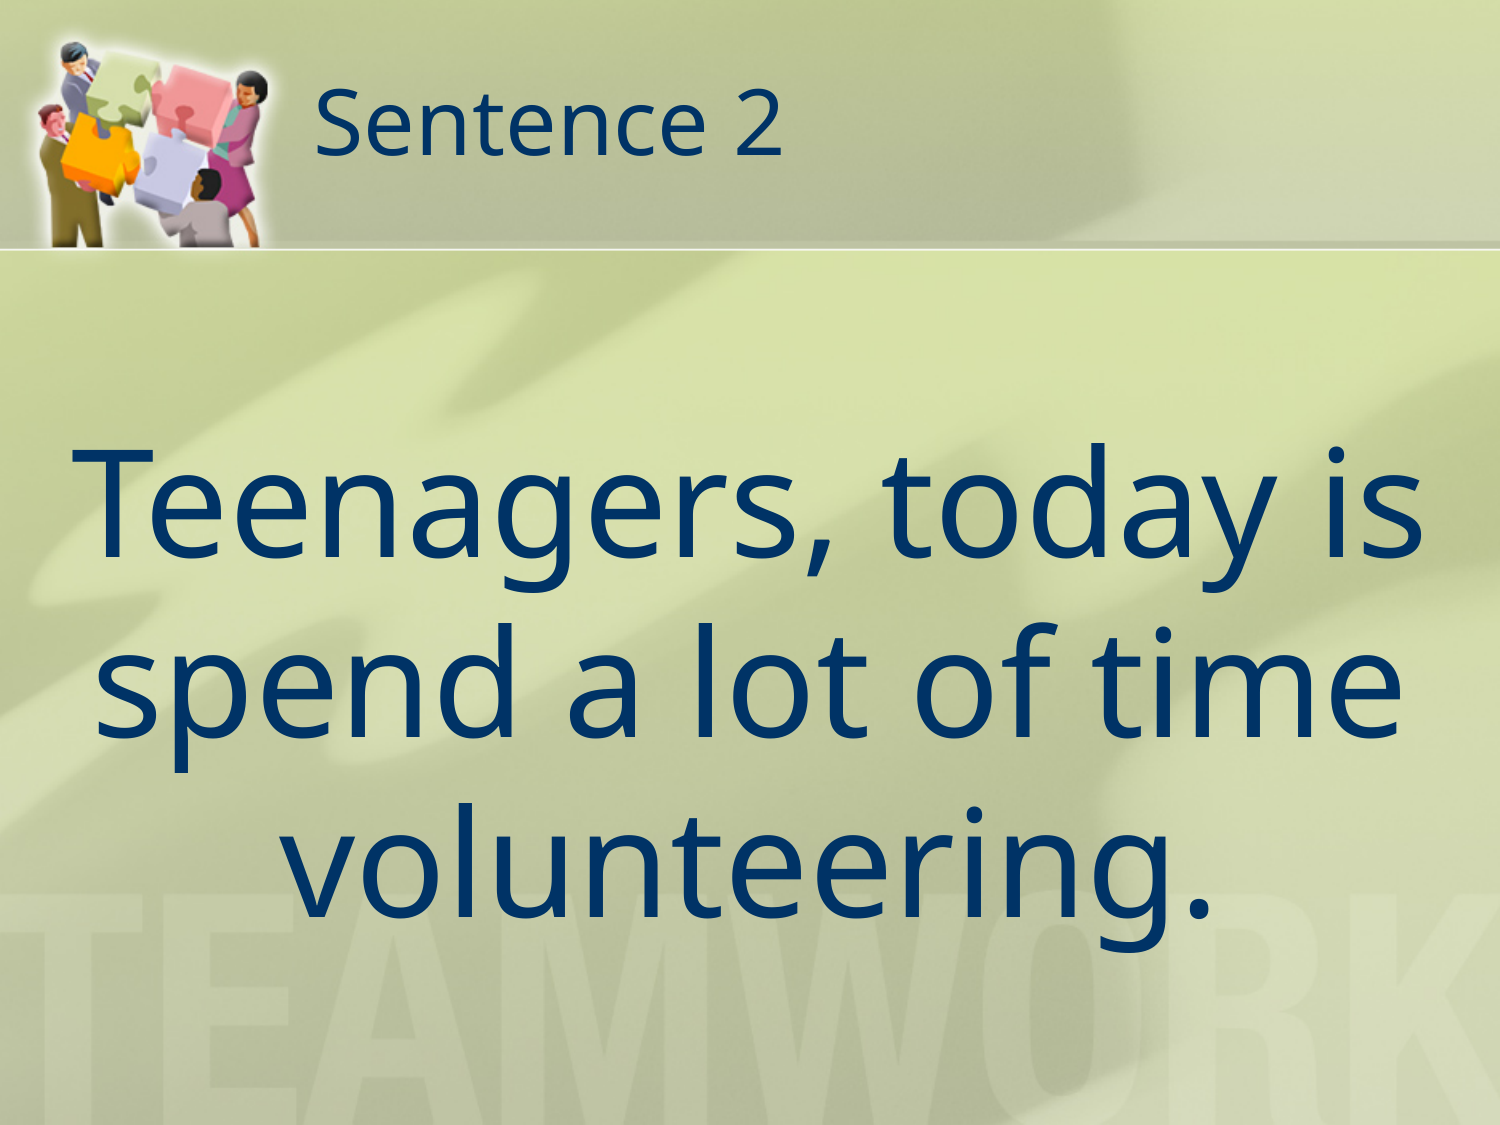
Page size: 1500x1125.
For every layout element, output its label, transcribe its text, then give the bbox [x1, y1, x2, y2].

title Sentence 2 [298, 24, 1475, 213]
picture [0, 0, 1500, 1125]
list Teenagers, today is spend a lot of time volunteering. [24, 399, 1475, 1038]
